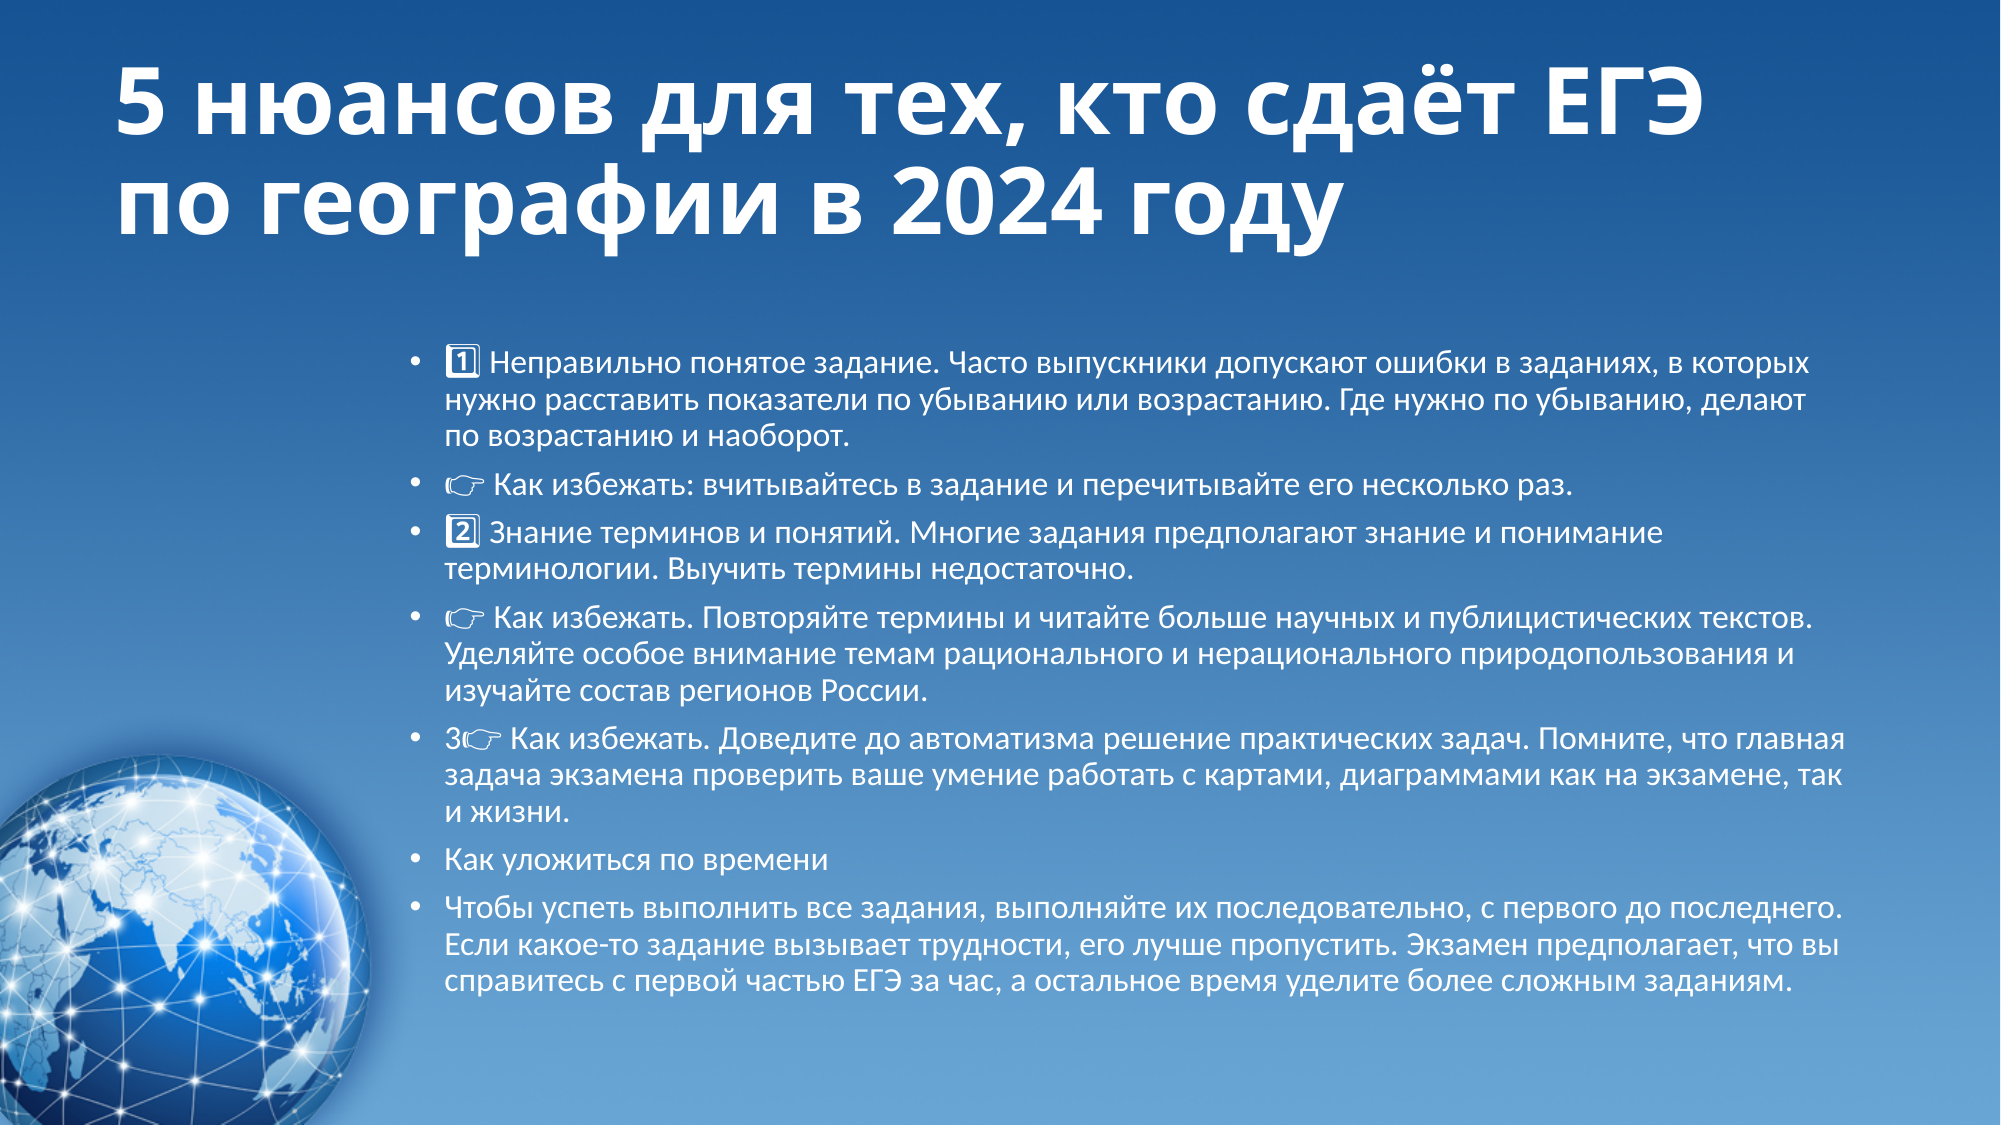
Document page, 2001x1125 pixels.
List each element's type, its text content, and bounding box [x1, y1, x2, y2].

picture [0, 0, 2001, 1125]
list 1⃣ Неправильно понятое задание. Часто выпускники допускают ошибки в заданиях, в которых нужно расставить показатели по убыванию или возрастанию. Где нужно по убыванию, делают по возрастанию и наоборот. 👉 Как избежать: вчитывайтесь в задание и перечитывайте его несколько раз. 2⃣ Знание терминов и понятий. Многие задания предполагают знание и понимание терминологии. Выучить термины недостаточно. 👉 Как избежать. Повторяйте термины и читайте больше научных и публицистических текстов. Уделяйте особое внимание темам рационального и нерационального природопользования и изучайте состав регионов России. 3👉 Как избежать. Доведите до автоматизма решение практических задач. Помните, что главная задача экзамена проверить ваше умение работать с картами, диаграммами как на экзамене, так и жизни. Как уложиться по времени Чтобы успеть выполнить все задания, выполняйте их последовательно, с первого до последнего. Если какое-то задание вызывает трудности, его лучше пропустить. Экзамен предполагает, что вы справитесь с первой частью ЕГЭ за час, а остальное время уделите более сложным заданиям. [394, 337, 1863, 1014]
title 5 нюансов для тех, кто сдаёт ЕГЭ по географии в 2024 году [99, 45, 1863, 264]
